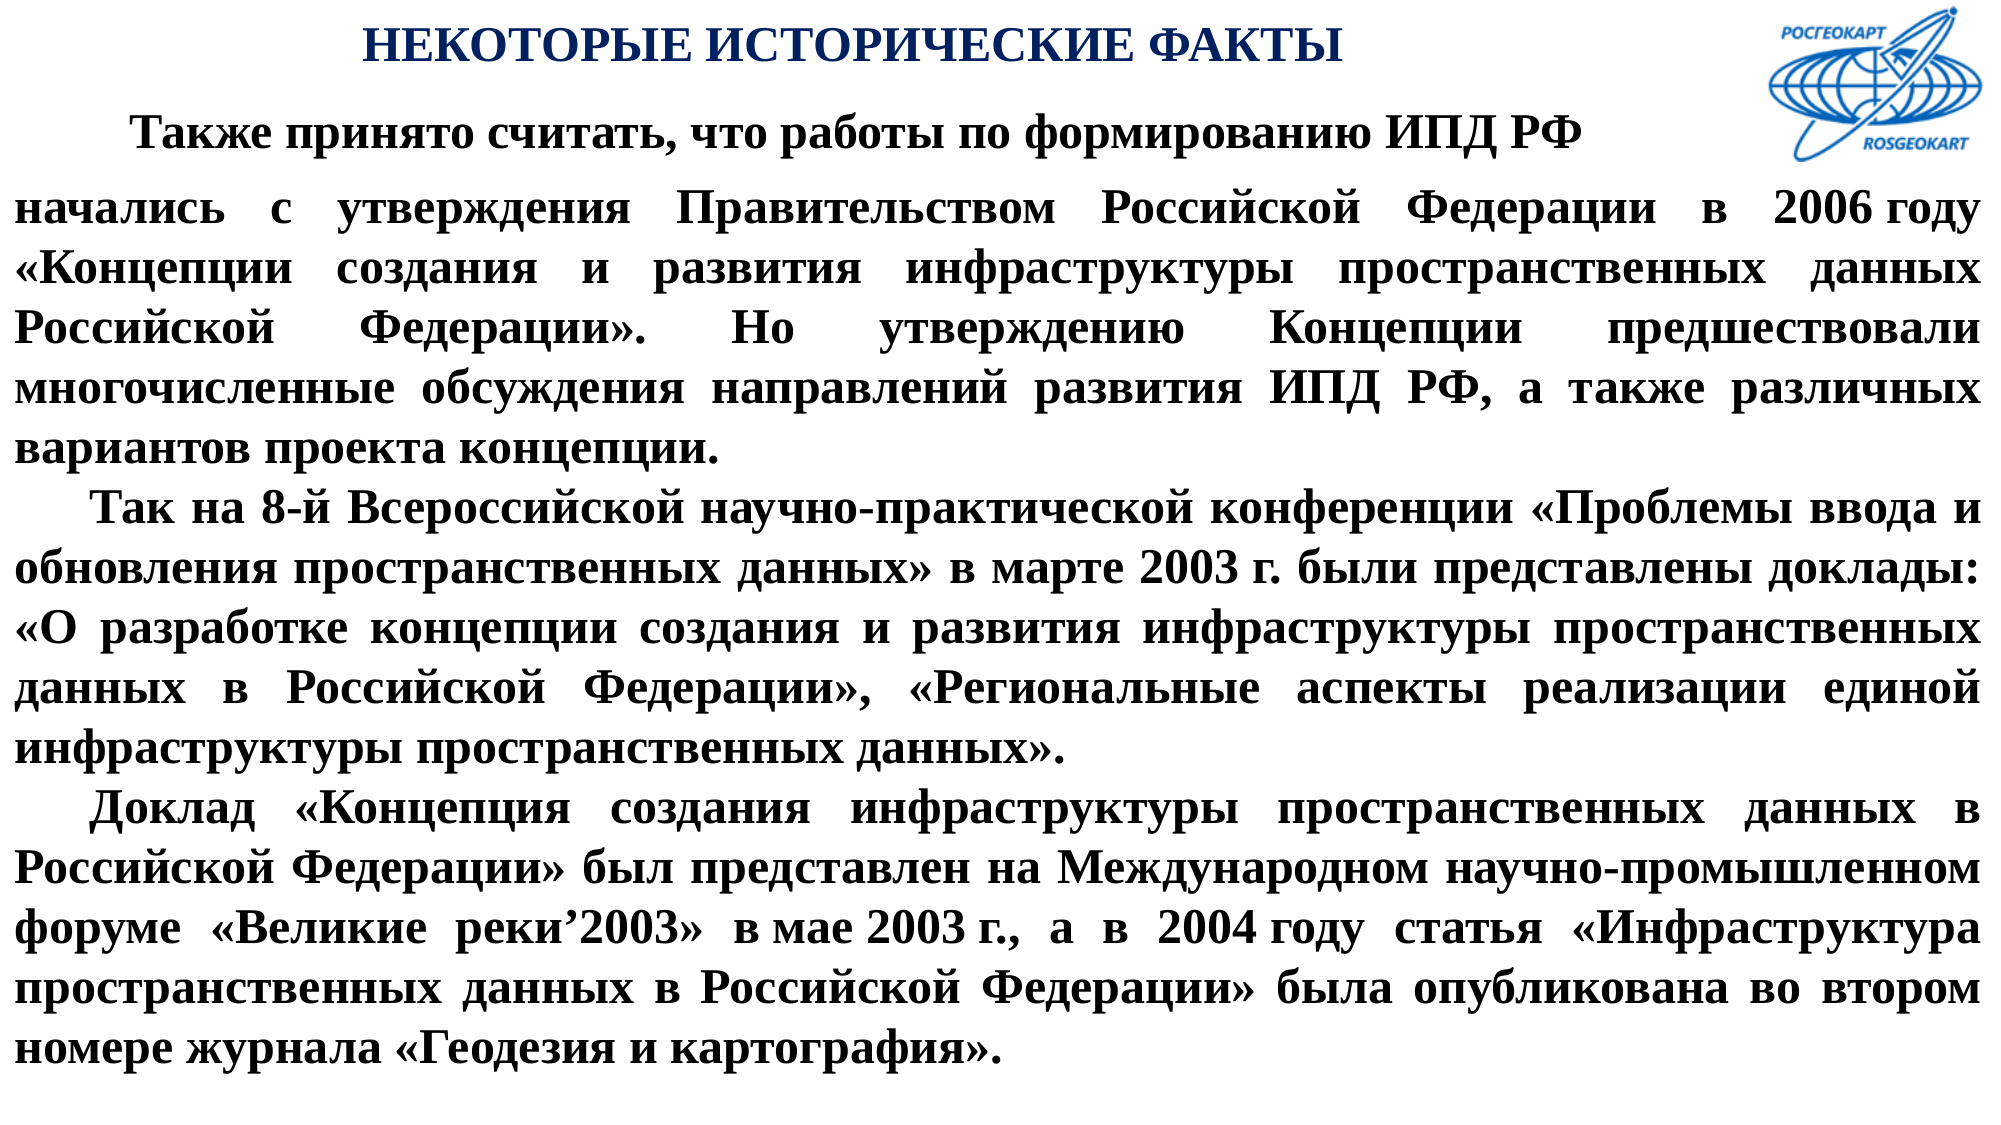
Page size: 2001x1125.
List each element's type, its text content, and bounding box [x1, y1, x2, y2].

text_box Также принято считать, что работы по формированию ИПД РФ [3, 91, 1710, 166]
picture [1757, 6, 1994, 162]
text_box начались с утверждения Правительством Российской Федерации в 2006 году «Концепции создания и развития инфраструктуры пространственных данных Российской Федерации». Но утверждению Концепции предшествовали многочисленные обсуждения направлений развития ИПД РФ, а также различных вариантов проекта концепции. Так на 8-й Всероссийской научно-практической конференции «Проблемы ввода и обновления пространственных данных» в марте 2003 г. были представлены доклады: «О разработке концепции создания и развития инфраструктуры пространственных данных в Российской Федерации», «Региональные аспекты реализации единой инфраструктуры пространственных данных». Доклад «Концепция создания инфраструктуры пространственных данных в Российской Федерации» был представлен на Международном научно-промышленном форуме «Великие реки’2003» в мае 2003 г., а в 2004 году статья «Инфраструктура пространственных данных в Российской Федерации» была опубликована во втором номере журнала «Геодезия и картография». [0, 165, 1997, 1081]
text_box НЕКОТОРЫЕ ИСТОРИЧЕСКИЕ ФАКТЫ [0, 3, 1707, 79]
